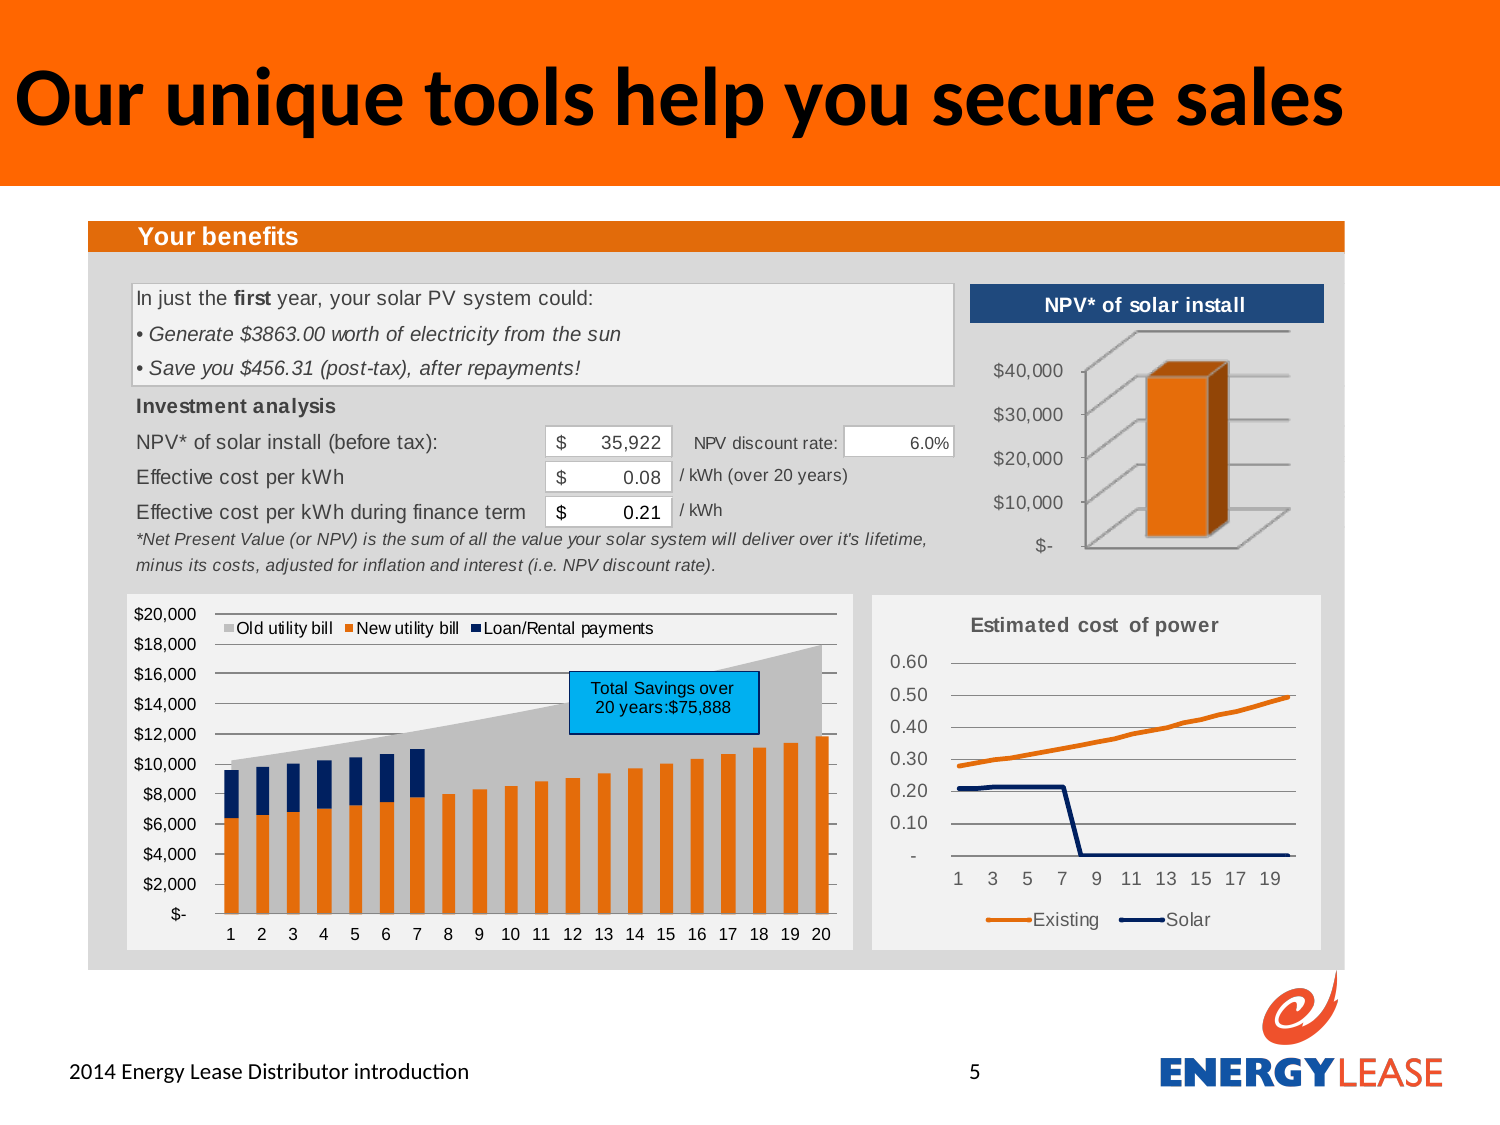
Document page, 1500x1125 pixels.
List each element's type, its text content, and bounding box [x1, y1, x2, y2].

title Our unique tools help you secure sales [0, 0, 1500, 186]
picture [86, 220, 1460, 1111]
text_box 2014 Energy Lease Distributor introduction 5 [54, 1049, 1135, 1092]
